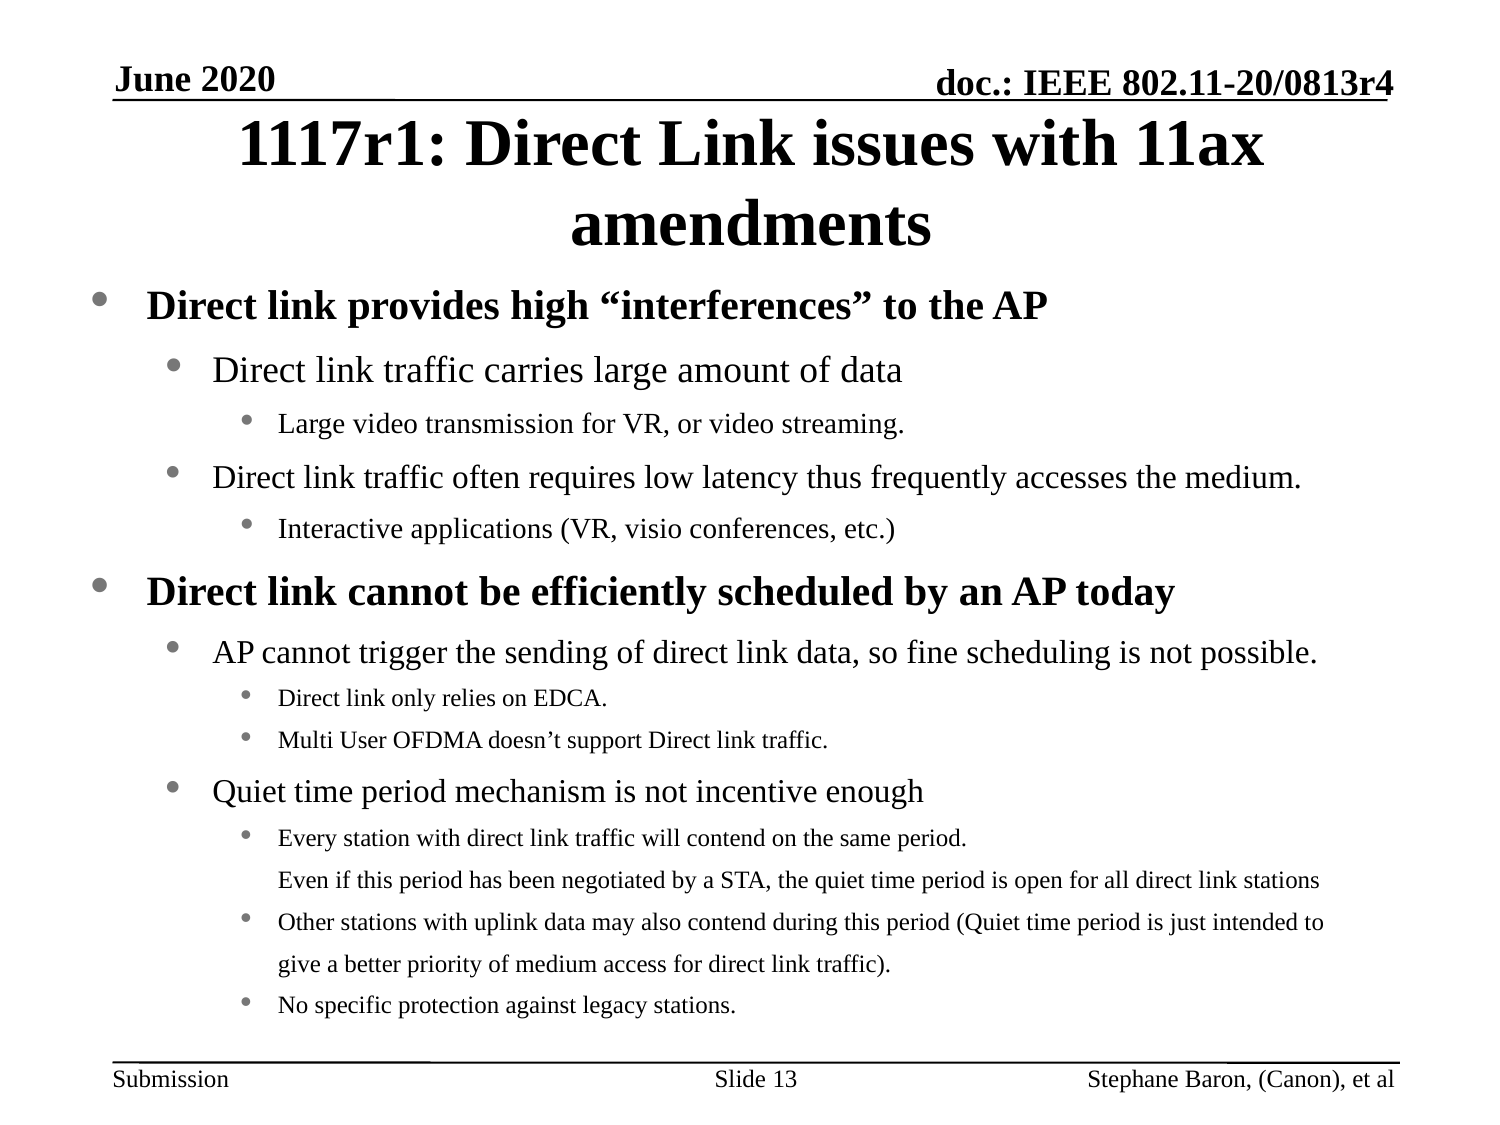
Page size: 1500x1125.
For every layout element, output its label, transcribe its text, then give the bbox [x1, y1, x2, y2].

title 1117r1: Direct Link issues with 11ax amendments [114, 91, 1390, 267]
slide_number Slide 13 [712, 1061, 800, 1123]
text_box Direct link provides high “interferences” to the AP Direct link traffic carries large amount of data Large video transmission for VR, or video streaming. Direct link traffic often requires low latency thus frequently accesses the medium. Interactive applications (VR, visio conferences, etc.) Direct link cannot be efficiently scheduled by an AP today AP cannot trigger the sending of direct link data, so fine scheduling is not possible. Direct link only relies on EDCA. Multi User OFDMA doesn’t support Direct link traffic. Quiet time period mechanism is not incentive enough Every station with direct link traffic will contend on the same period. Even if this period has been negotiated by a STA, the quiet time period is open for all direct link stations Other stations with uplink data may also contend during this period (Quiet time period is just intended to give a better priority of medium access for direct link traffic). No specific protection against legacy stations. [75, 249, 1351, 1038]
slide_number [114, 54, 423, 91]
footer Stephane Baron, (Canon), et al [878, 1061, 1402, 1093]
